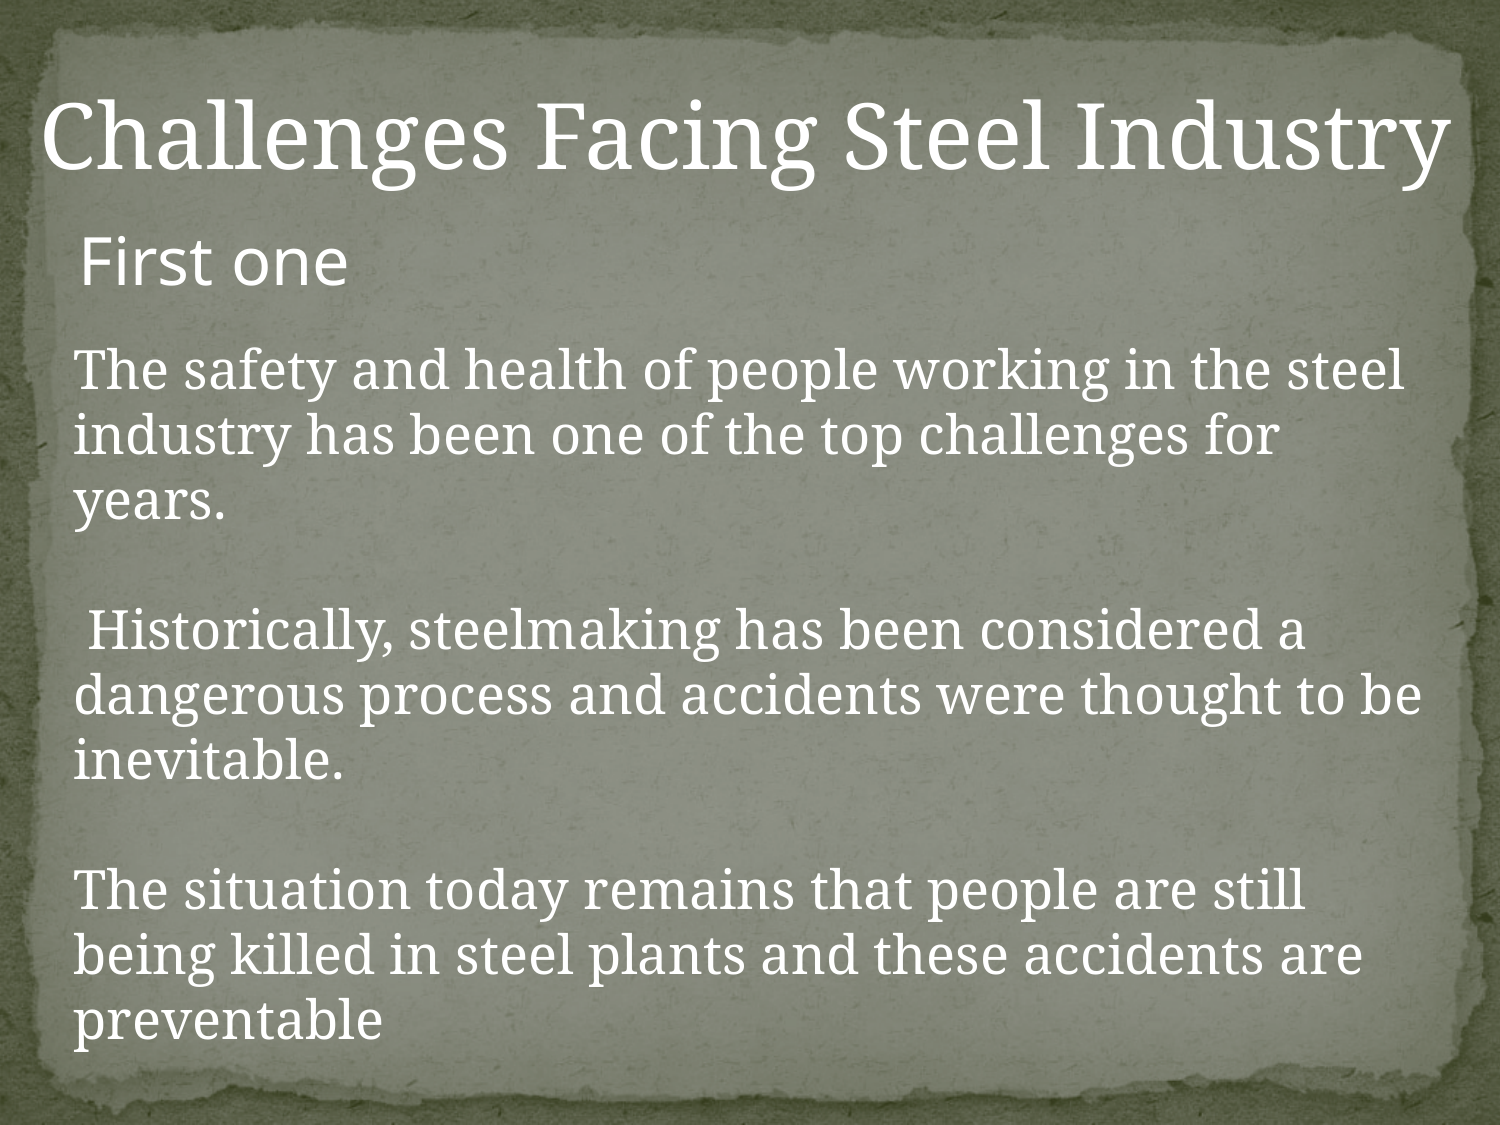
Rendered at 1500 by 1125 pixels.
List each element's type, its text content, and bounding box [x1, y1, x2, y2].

text_box First one [63, 210, 366, 306]
text_box The safety and health of people working in the steel industry has been one of the top challenges for years. Historically, steelmaking has been considered a dangerous process and accidents were thought to be inevitable. The situation today remains that people are still being killed in steel plants and these accidents are preventable [58, 328, 1442, 1123]
text_box Challenges Facing Steel Industry [25, 70, 1468, 195]
